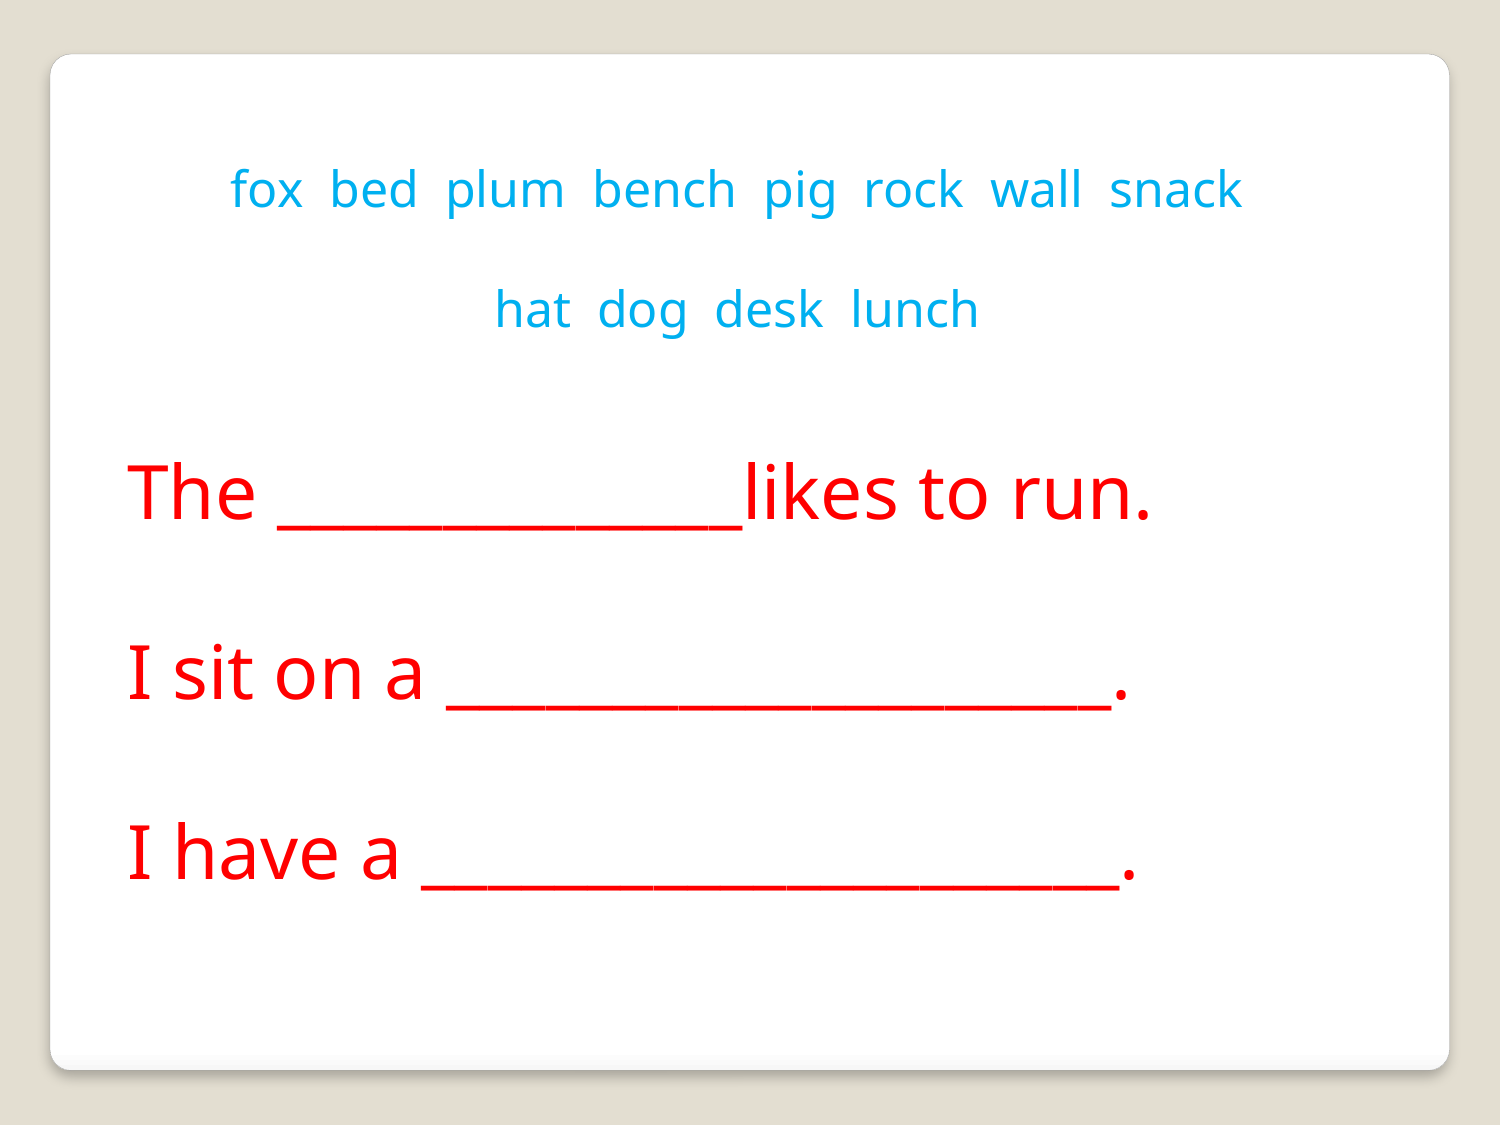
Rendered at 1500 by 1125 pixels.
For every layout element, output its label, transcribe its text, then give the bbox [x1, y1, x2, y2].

text_box The ______________likes to run. I sit on a ____________________. I have a _____________________. [112, 437, 1388, 903]
text_box fox bed plum bench pig rock wall snack hat dog desk lunch [99, 149, 1375, 345]
